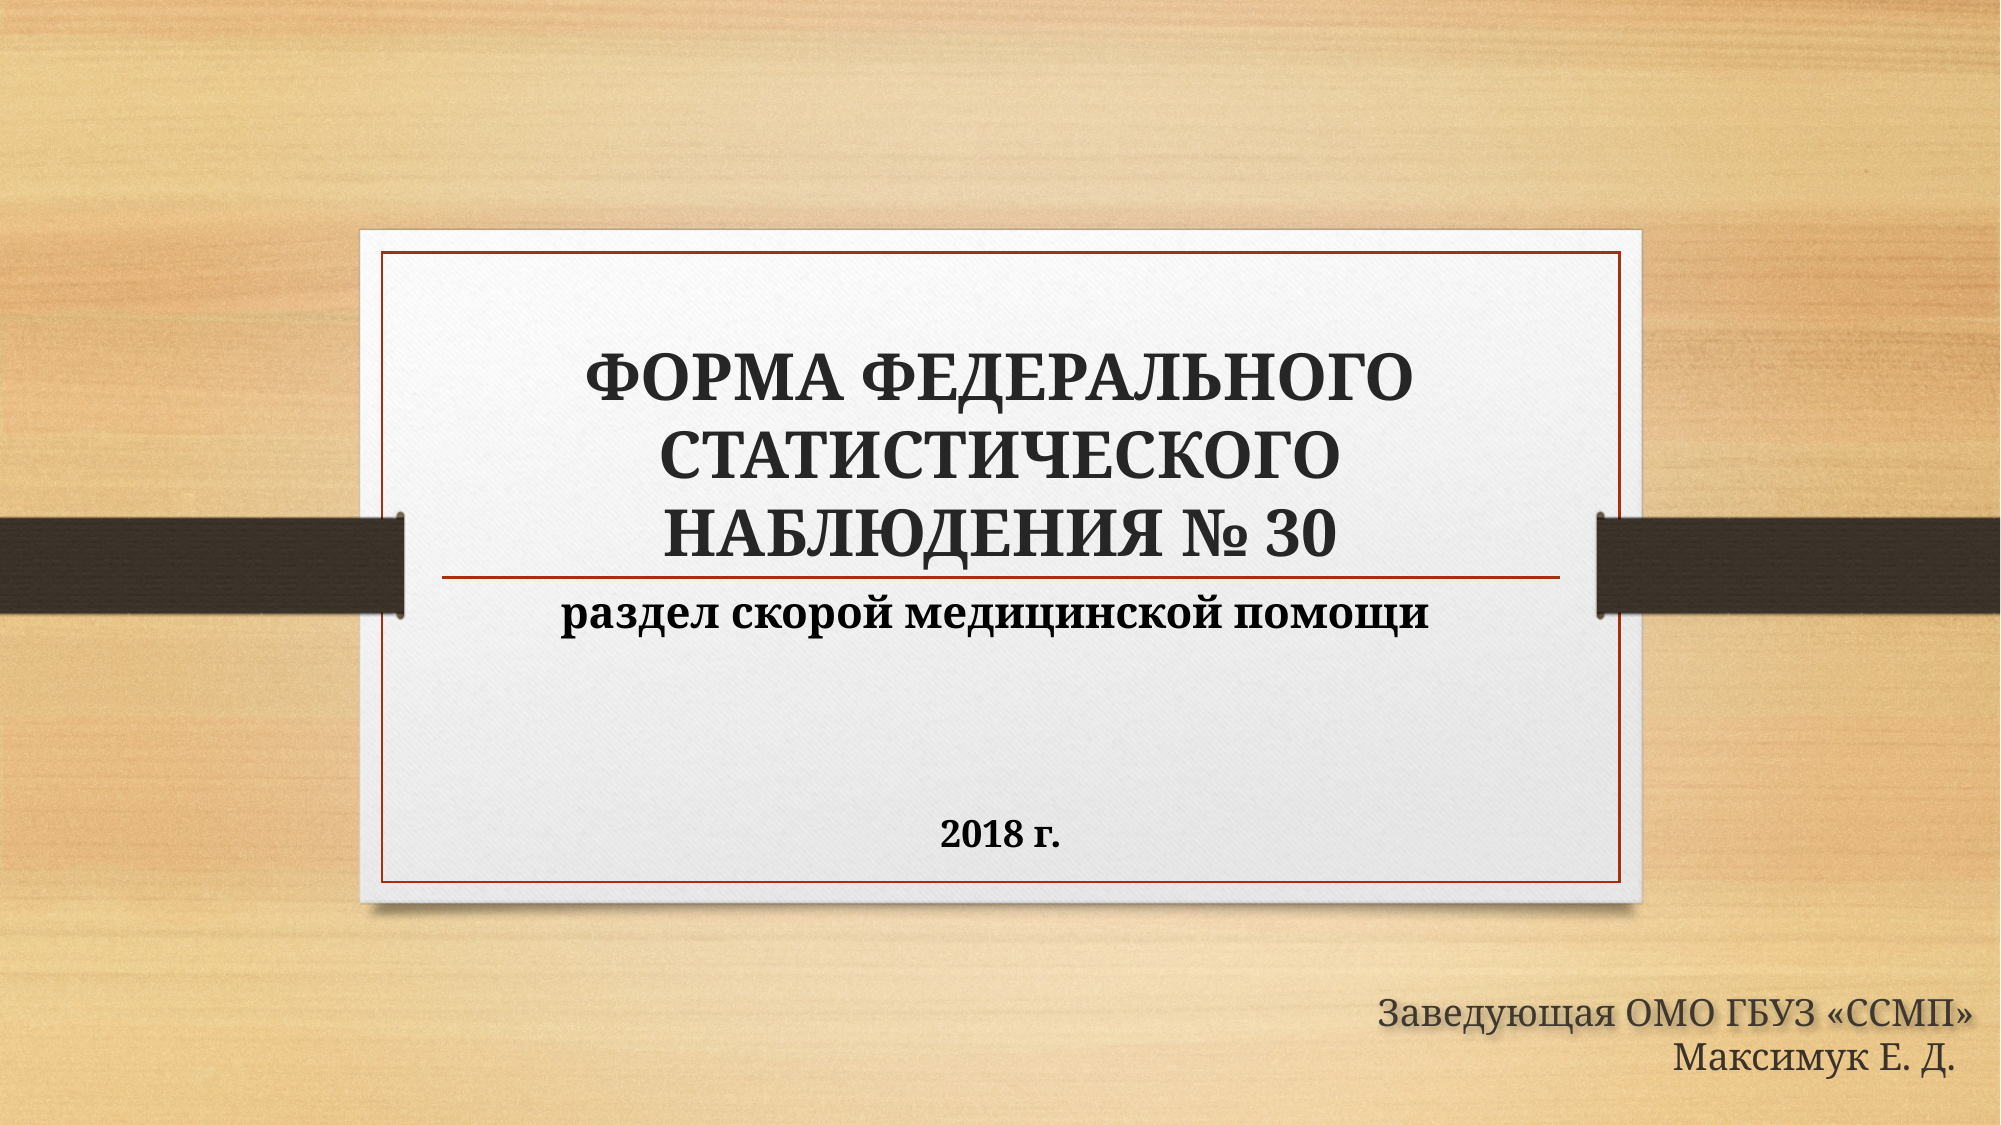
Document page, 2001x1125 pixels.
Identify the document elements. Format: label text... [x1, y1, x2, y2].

text_box 2018 г. [925, 802, 1077, 863]
picture [0, 0, 2001, 1125]
subtitle раздел скорой медицинской помощи [441, 576, 1560, 794]
text_box Заведующая ОМО ГБУЗ «ССМП» [1362, 981, 1990, 1042]
title ФОРМА ФЕДЕРАЛЬНОГО СТАТИСТИЧЕСКОГО НАБЛЮДЕНИЯ № 30 [386, 328, 1615, 577]
text_box Максимук Е. Д. [1657, 1025, 1972, 1086]
